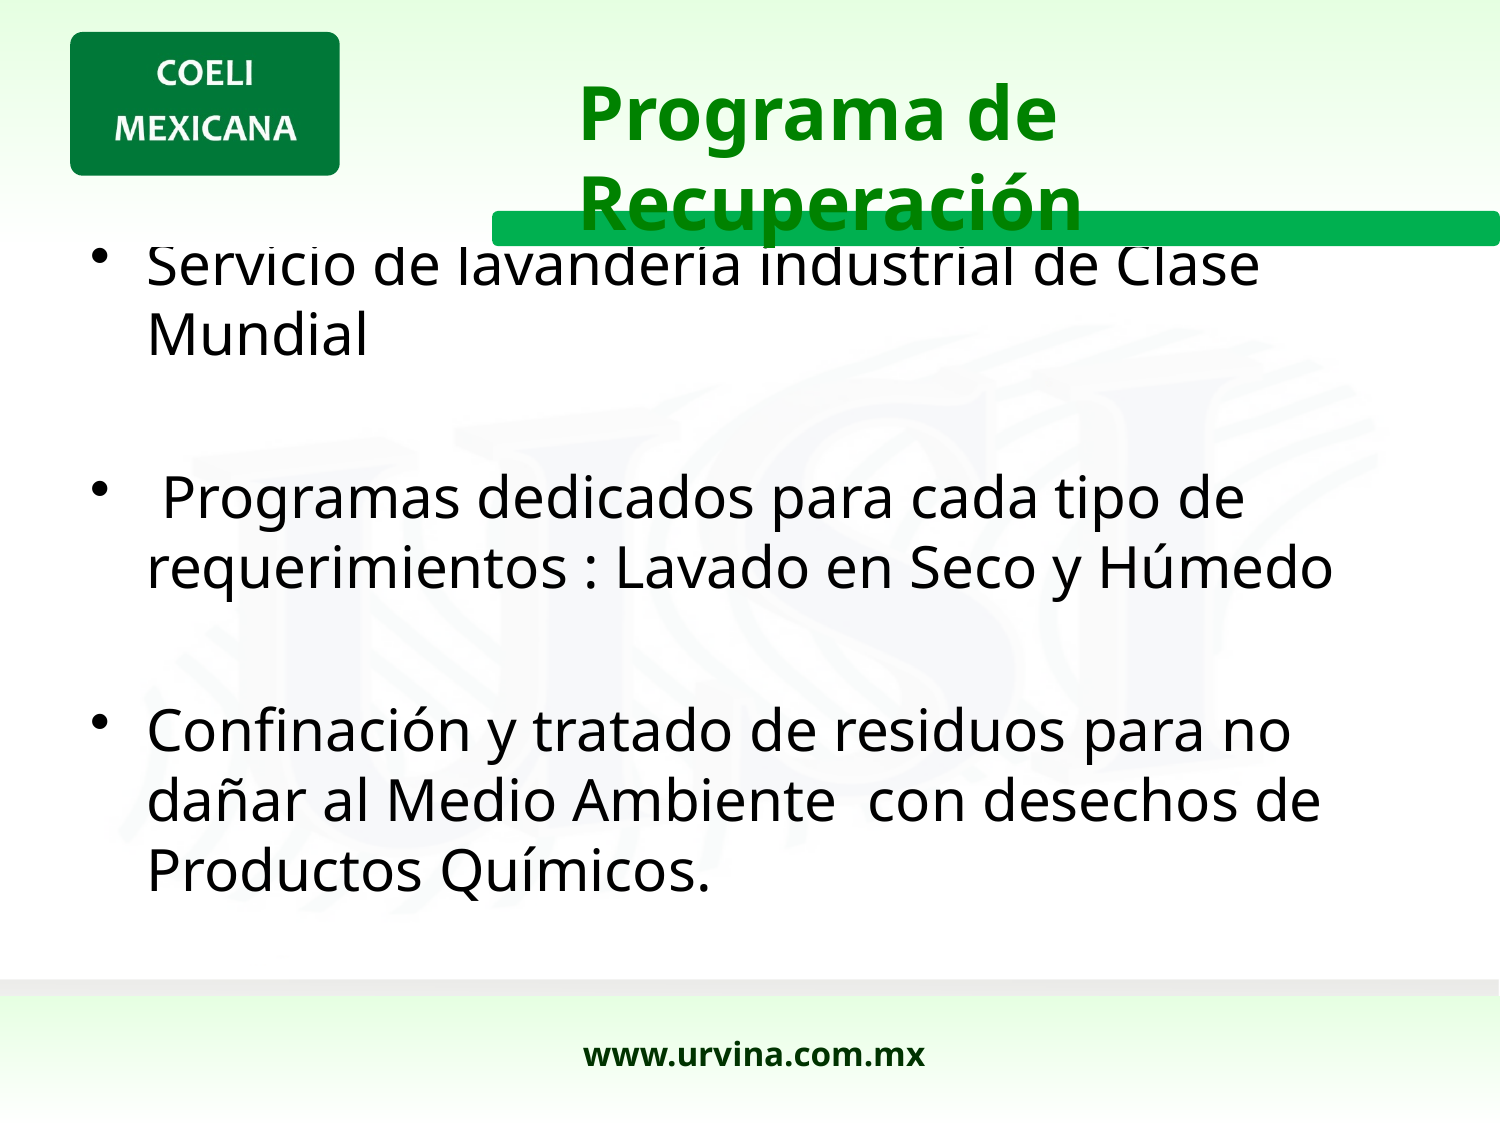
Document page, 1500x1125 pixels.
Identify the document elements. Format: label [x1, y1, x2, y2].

text_box [0, 0, 1500, 1125]
